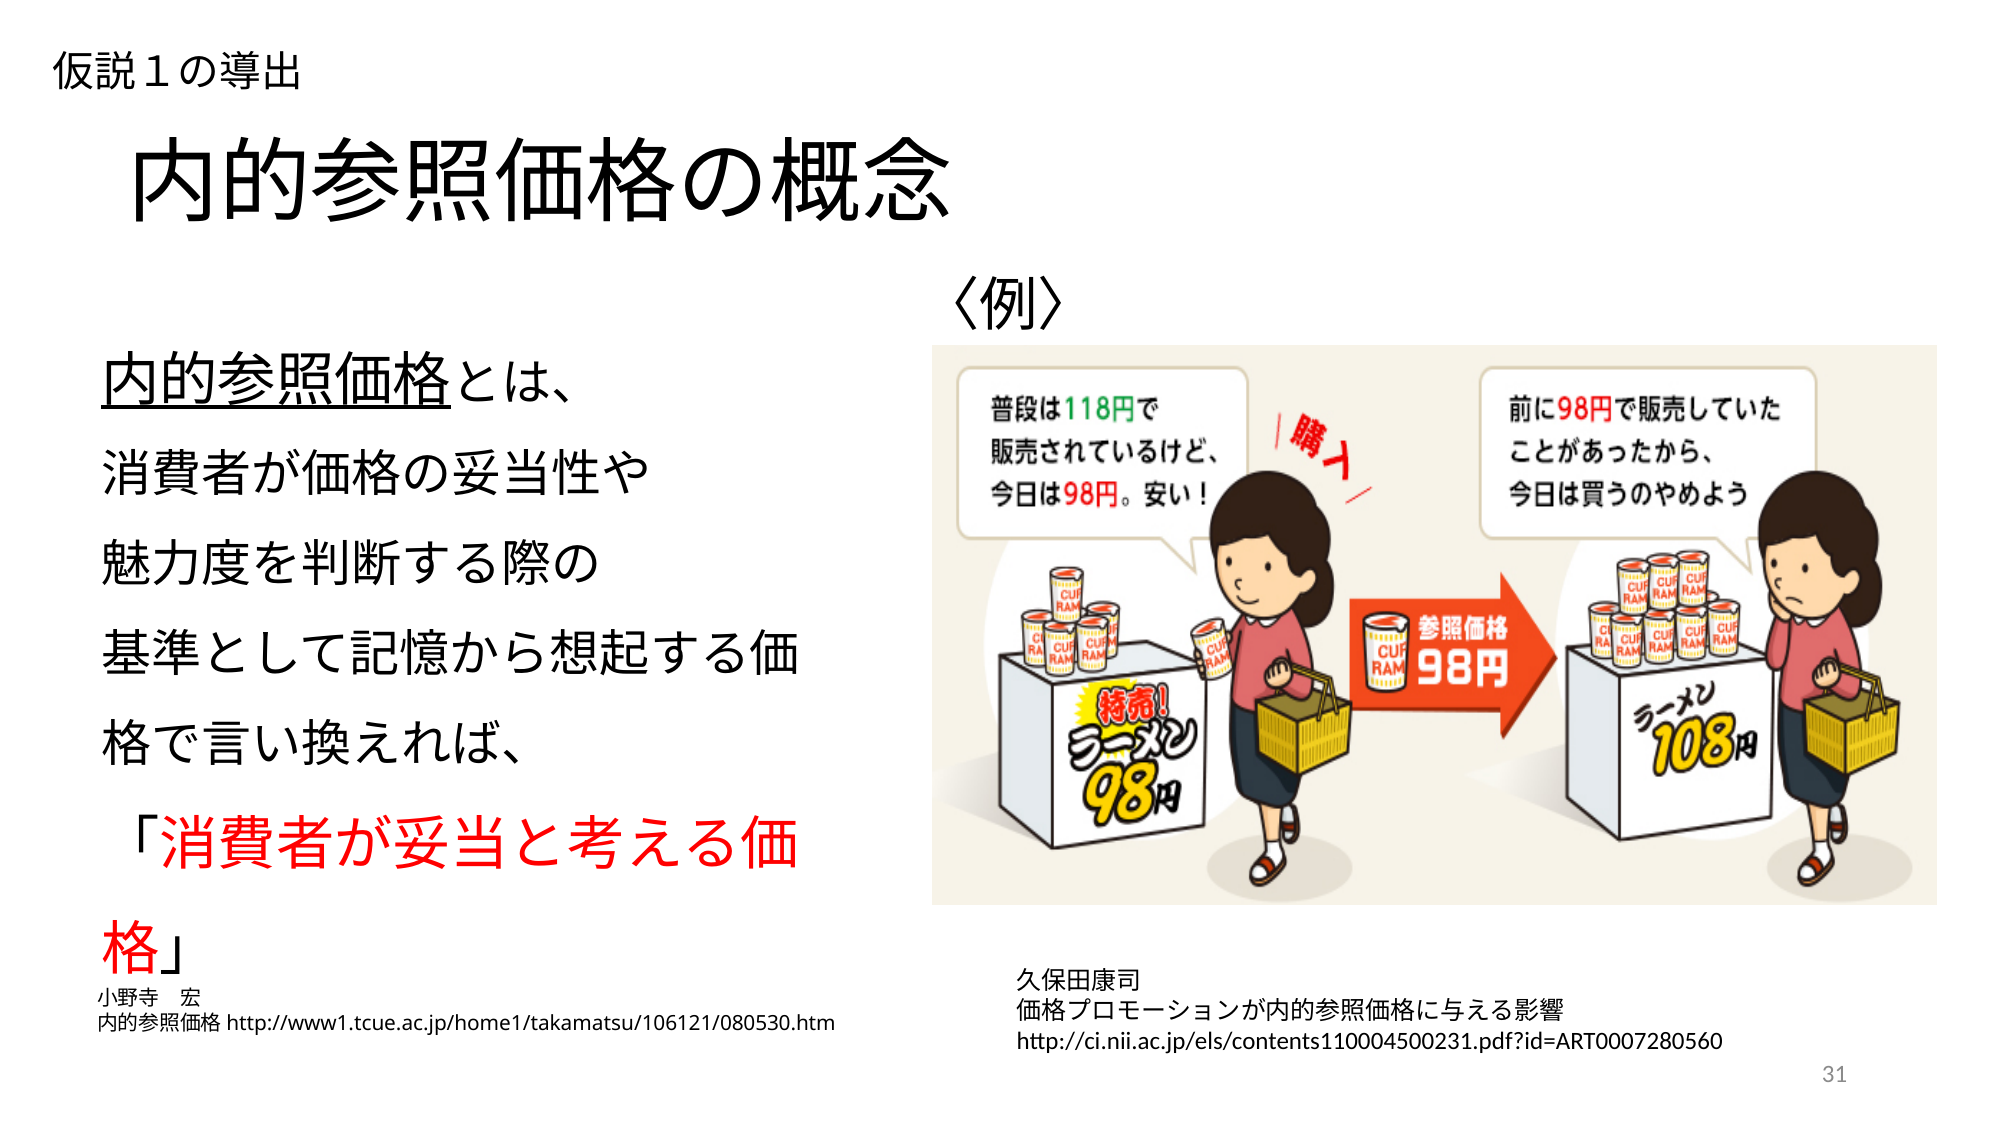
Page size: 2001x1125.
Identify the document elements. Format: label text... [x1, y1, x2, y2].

text_box 小野寺 宏 内的参照価格http://www1.tcue.ac.jp/home1/takamatsu/106121/080530.htm [82, 977, 1083, 1042]
picture [932, 345, 1937, 905]
title 内的参照価格の概念 [112, 75, 975, 294]
text_box 仮説１の導出 [38, 37, 319, 103]
slide_number 31 [1412, 1042, 1863, 1103]
text_box 〈例〉 [906, 259, 1111, 345]
text_box 久保田康司 価格プロモーションが内的参照価格に与える影響 http://ci.nii.ac.jp/els/contents110004500231.pdf?id=ART0007280560 [1001, 956, 1838, 1062]
text_box 内的参照価格とは、 消費者が価格の妥当性や 魅力度を判断する際の 基準として記憶から想起する価格で言い換えれば、 「消費者が妥当と考える価格」 [86, 299, 859, 977]
